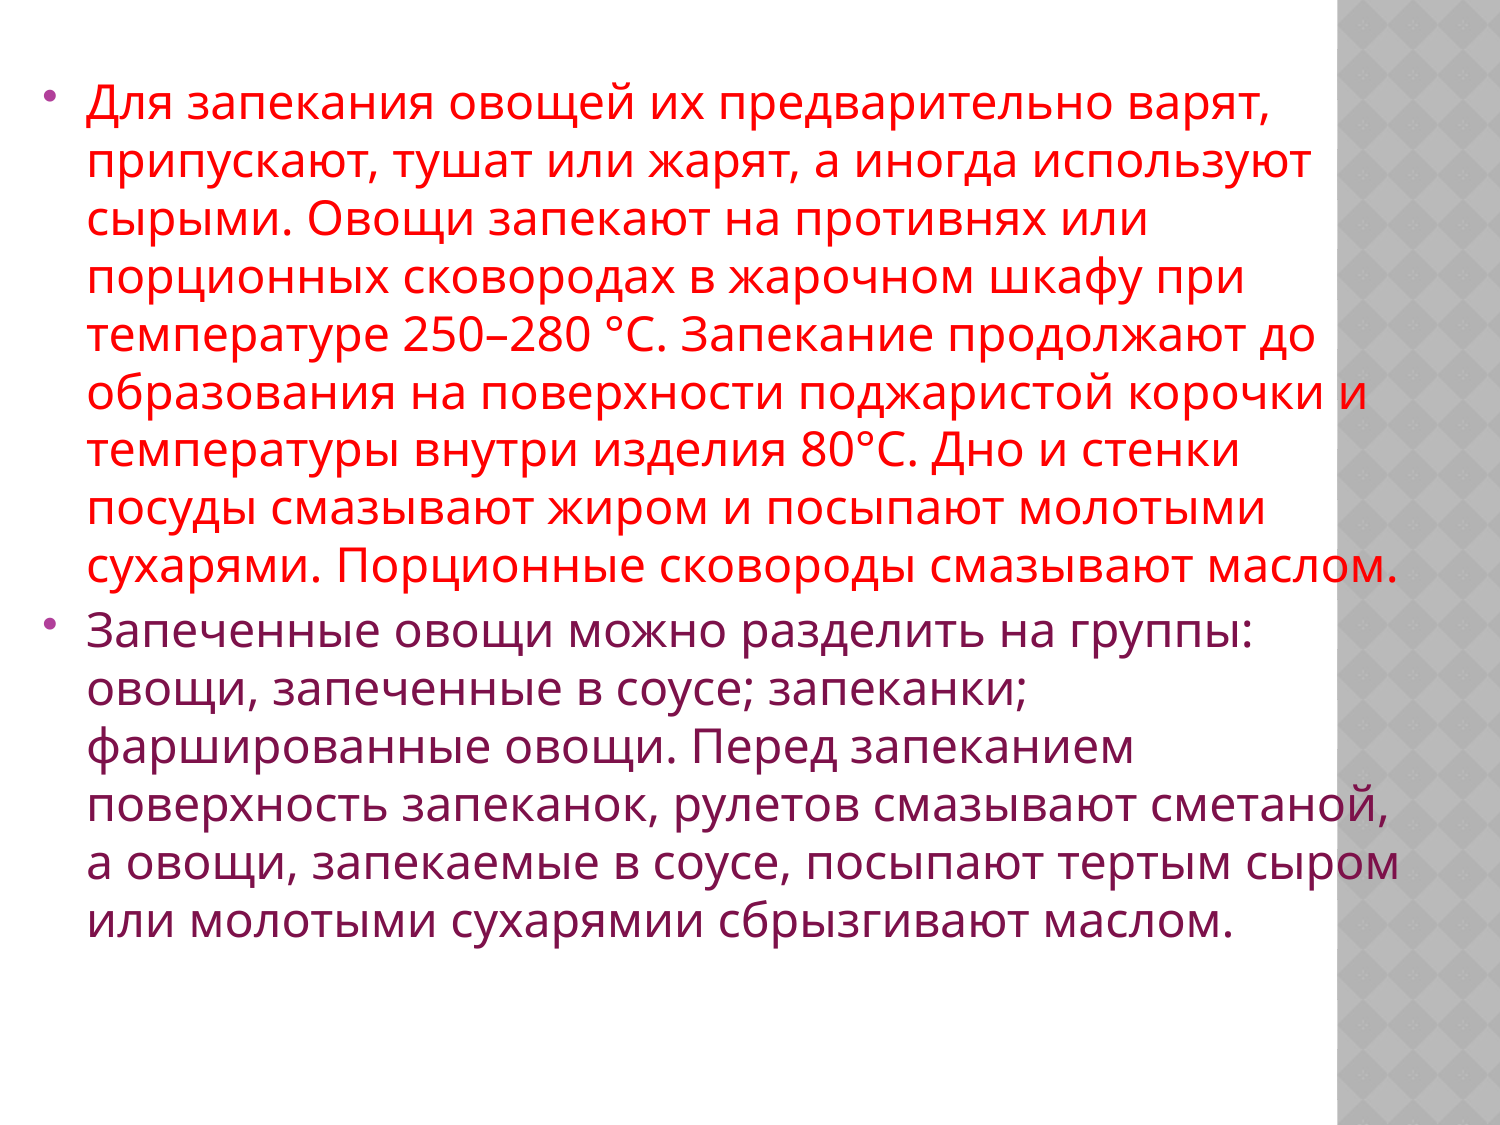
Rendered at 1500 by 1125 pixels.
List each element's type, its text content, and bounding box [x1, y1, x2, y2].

list Для запекания овощей их предварительно варят, припускают, тушат или жарят, а иногда используют сырыми. Овощи запекают на противнях или порционных сковородах в жарочном шкафу при температуре 250–280 °С. Запекание продолжают до образования на поверхности поджаристой корочки и температуры внутри изделия 80°С. Дно и стенки посуды смазывают жиром и посыпают молотыми сухарями. Порционные сковороды смазывают маслом. Запеченные овощи можно разделить на группы: овощи, запеченные в соусе; запеканки; фаршированные овощи. Перед запеканием поверхность запеканок, рулетов смазывают сметаной, а овощи, запекаемые в соусе, посыпают тертым сыром или молотыми сухарямии сбрызгивают маслом. [29, 19, 1436, 1083]
